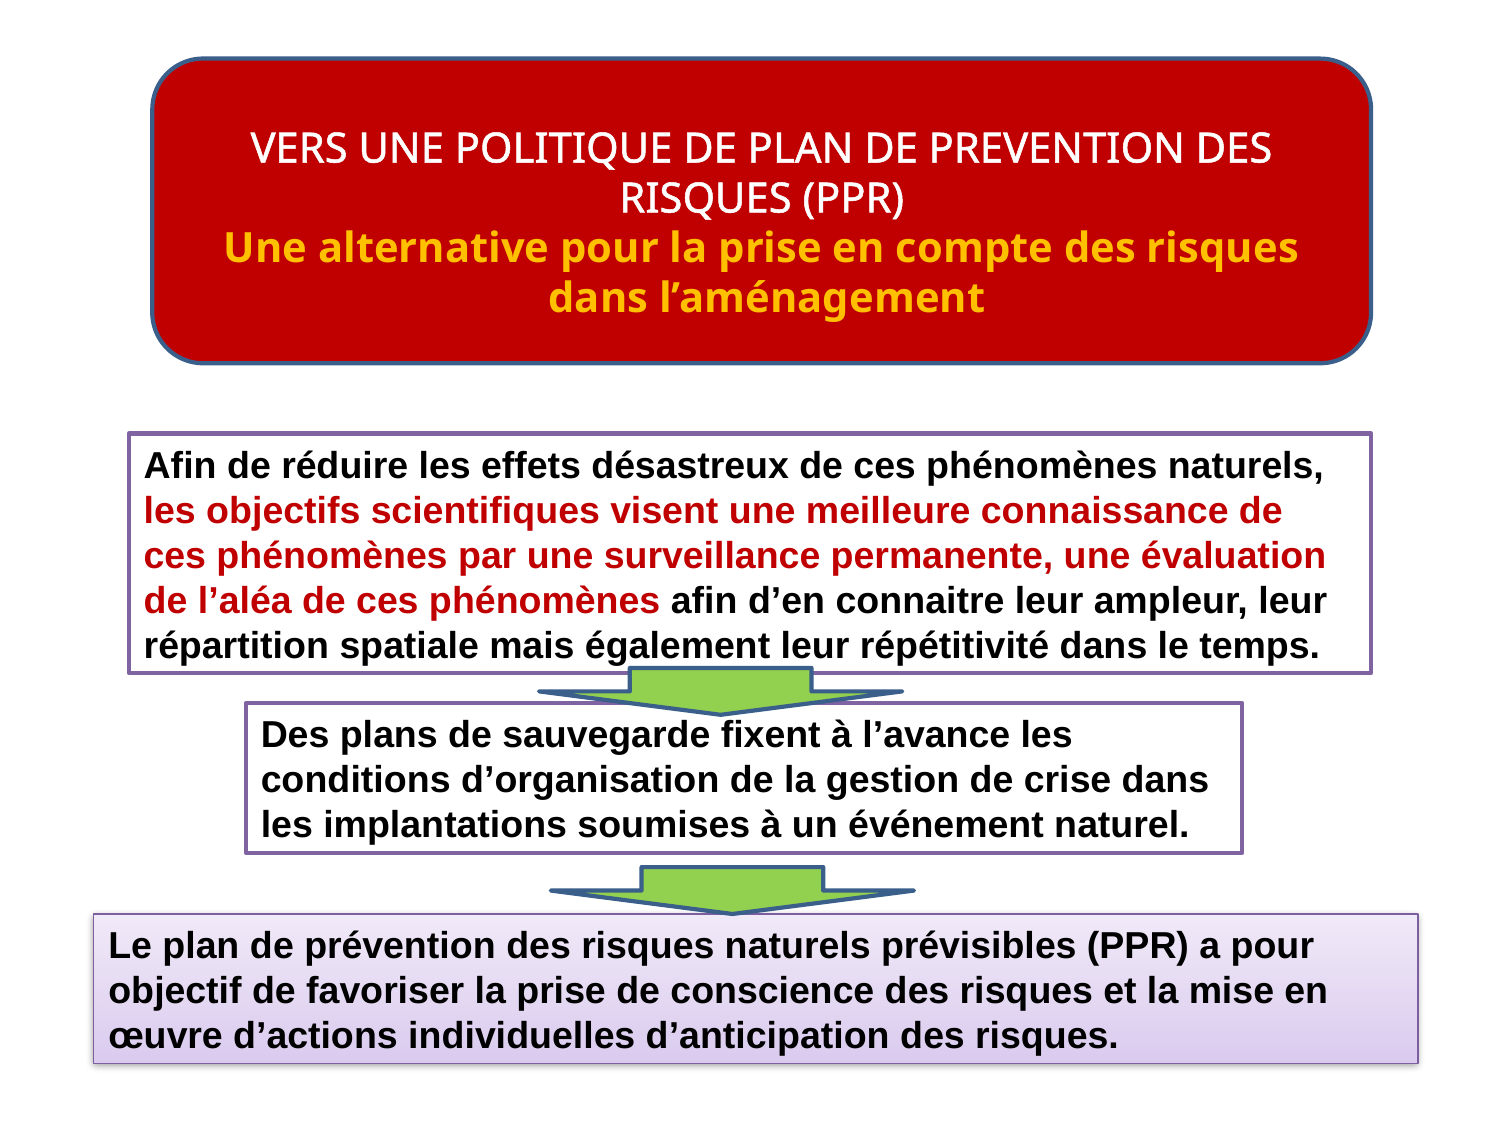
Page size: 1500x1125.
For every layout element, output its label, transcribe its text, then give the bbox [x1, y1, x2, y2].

text_box Des plans de sauvegarde fixent à l’avance les conditions d’organisation de la gestion de crise dans les implantations soumises à un événement naturel. [244, 701, 1244, 855]
text_box Le plan de prévention des risques naturels prévisibles (PPR) a pour objectif de favoriser la prise de conscience des risques et la mise en œuvre d’actions individuelles d’anticipation des risques. [93, 913, 1419, 1064]
text_box VERS UNE POLITIQUE DE PLAN DE PREVENTION DES RISQUES (PPR) Une alternative pour la prise en compte des risques dans l’aménagement [150, 56, 1374, 366]
text_box Afin de réduire les effets désastreux de ces phénomènes naturels, les objectifs scientifiques visent une meilleure connaissance de ces phénomènes par une surveillance permanente, une évaluation de l’aléa de ces phénomènes afin d’en connaitre leur ampleur, leur répartition spatiale mais également leur répétitivité dans le temps. [127, 431, 1373, 675]
text_box [548, 865, 917, 917]
text_box [536, 665, 905, 717]
